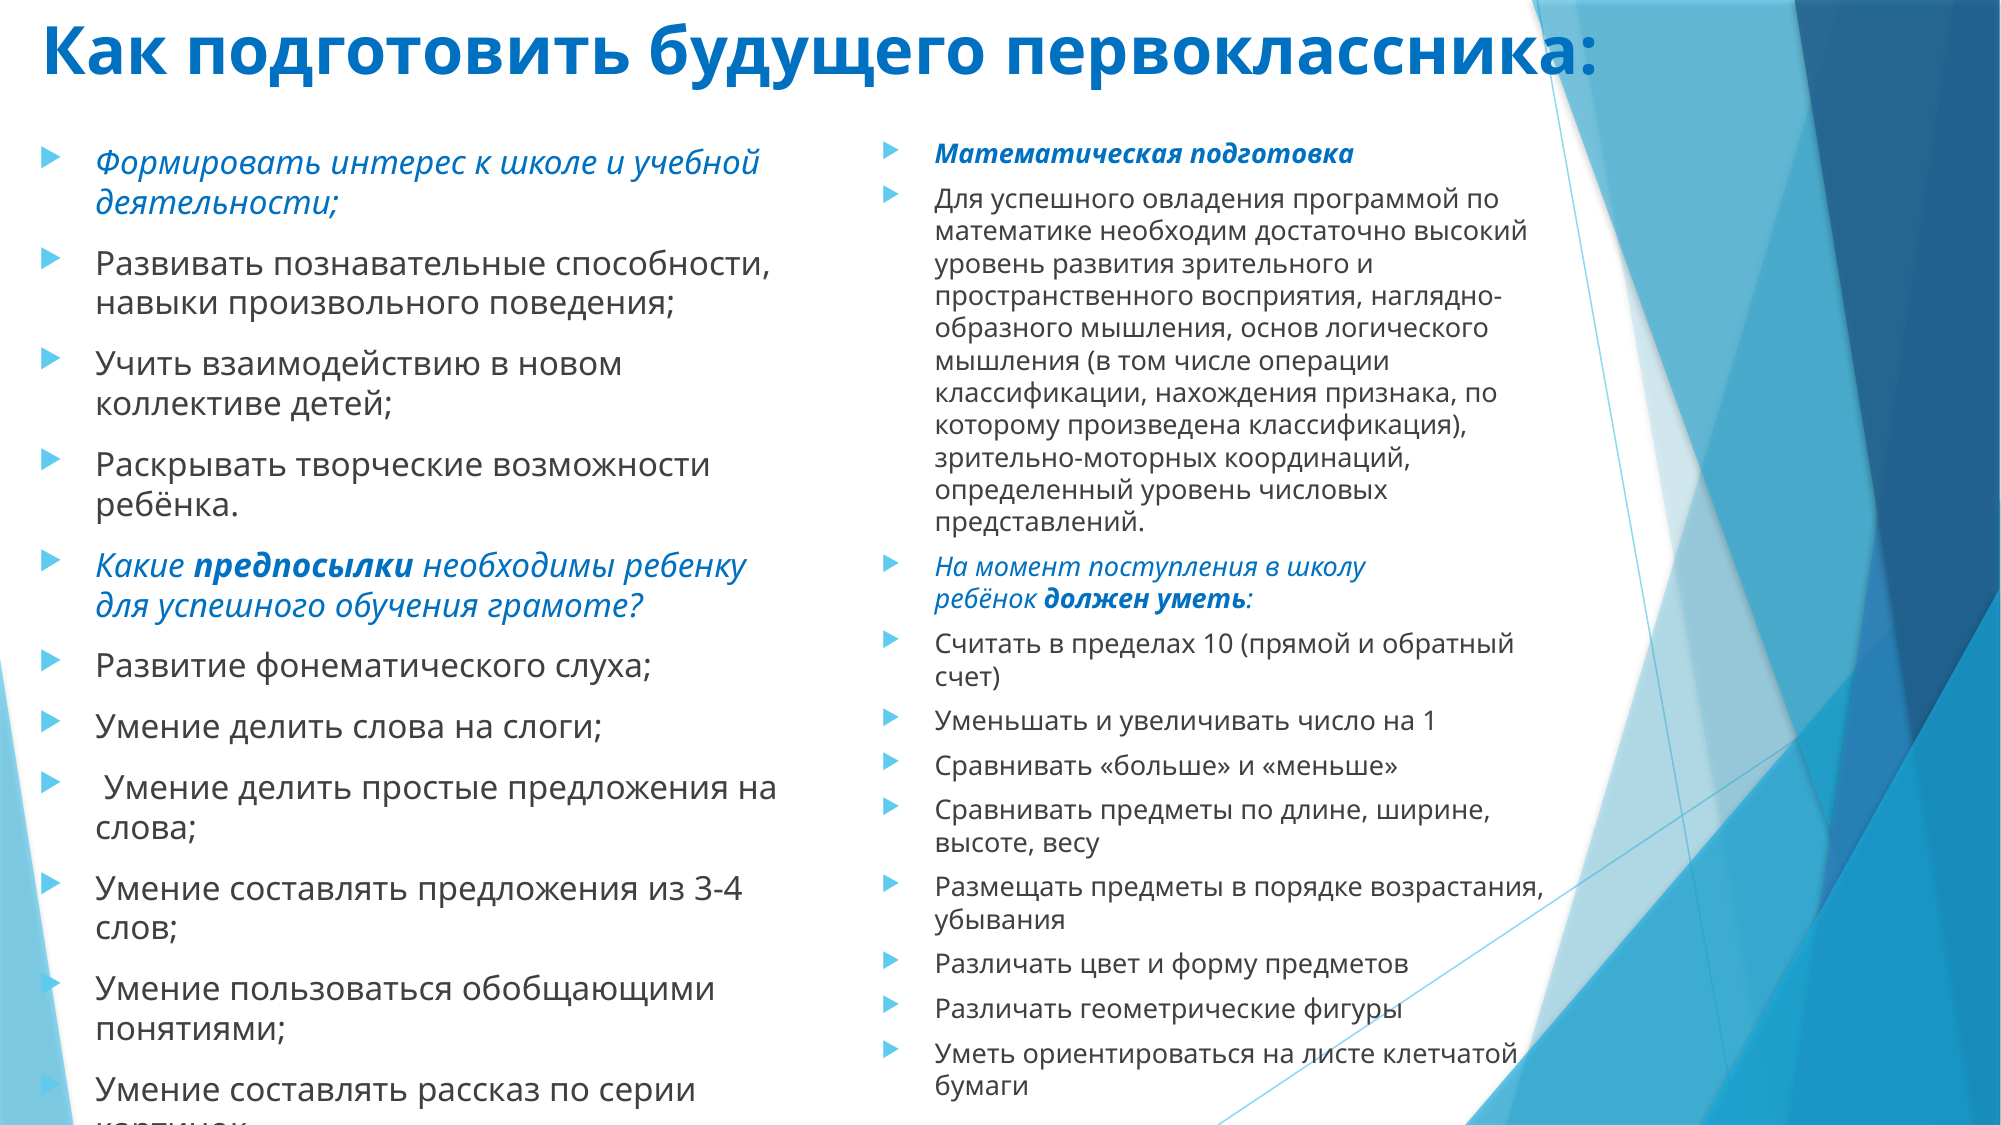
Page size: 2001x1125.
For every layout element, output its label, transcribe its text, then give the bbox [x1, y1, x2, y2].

title Как подготовить будущего первоклассника: [26, 0, 1680, 195]
list Математическая подготовка Для успешного овладения программой по математике необходим достаточно высокий уровень развития зрительного и пространственного восприятия, наглядно-образного мышления, основ логического мышления (в том числе операции классификации, нахождения признака, по которому произведена классификация), зрительно-моторных координаций, определенный уровень числовых представлений. На момент поступления в школу ребёнок должен уметь: Считать в пределах 10 (прямой и обратный счет) Уменьшать и увеличивать число на 1 Сравнивать «больше» и «меньше» Сравнивать предметы по длине, ширине, высоте, весу Размещать предметы в порядке возрастания, убывания Различать цвет и форму предметов Различать геометрические фигуры Уметь ориентироваться на листе клетчатой бумаги [866, 129, 1590, 1125]
list Формировать интерес к школе и учебной деятельности; Развивать познавательные способности, навыки произвольного поведения; Учить взаимодействию в новом коллективе детей; Раскрывать творческие возможности ребёнка. Какие предпосылки необходимы ребенку для успешного обучения грамоте? Развитие фонематического слуха; Умение делить слова на слоги; Умение делить простые предложения на слова; Умение составлять предложения из 3-4 слов; Умение пользоваться обобщающими понятиями; Умение составлять рассказ по серии картинок. [23, 133, 825, 991]
